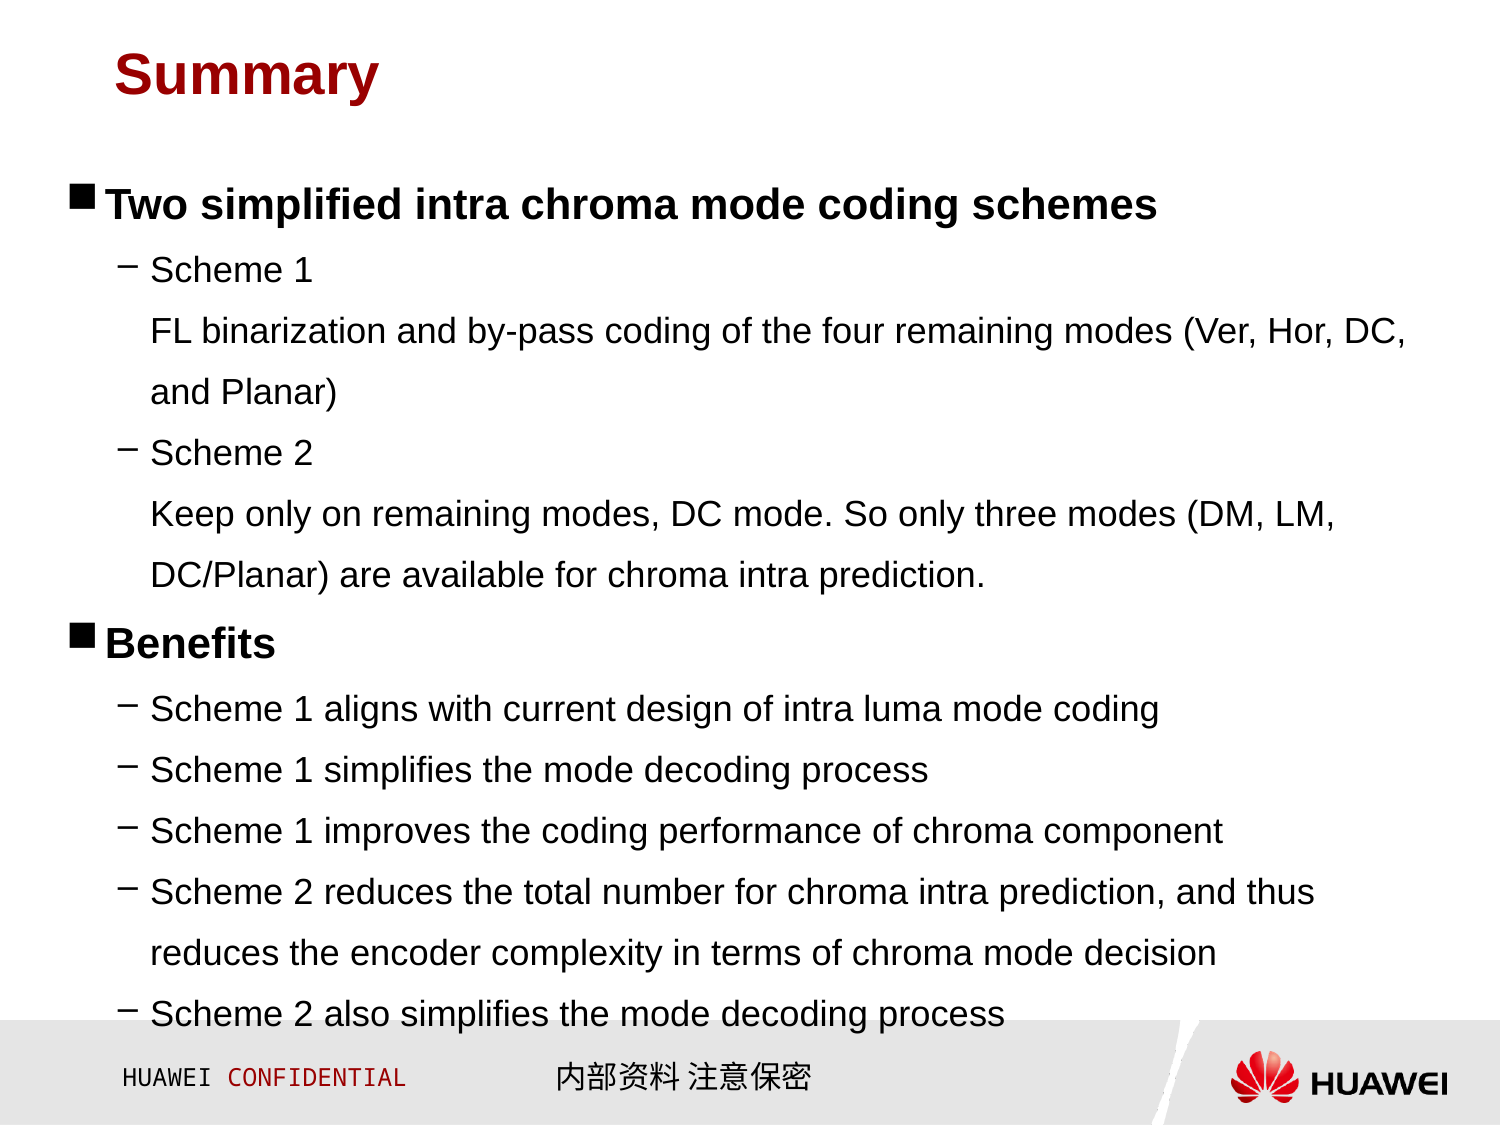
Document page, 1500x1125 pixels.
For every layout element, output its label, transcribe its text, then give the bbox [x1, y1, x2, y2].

picture [0, 1020, 1500, 1125]
title Summary [101, 18, 1426, 124]
list Two simplified intra chroma mode coding schemes Scheme 1 FL binarization and by-pass coding of the four remaining modes (Ver, Hor, DC, and Planar) Scheme 2 Keep only on remaining modes, DC mode. So only three modes (DM, LM, DC/Planar) are available for chroma intra prediction. Benefits Scheme 1 aligns with current design of intra luma mode coding Scheme 1 simplifies the mode decoding process Scheme 1 improves the coding performance of chroma component Scheme 2 reduces the total number for chroma intra prediction, and thus reduces the encoder complexity in terms of chroma mode decision Scheme 2 also simplifies the mode decoding process [52, 148, 1448, 1048]
